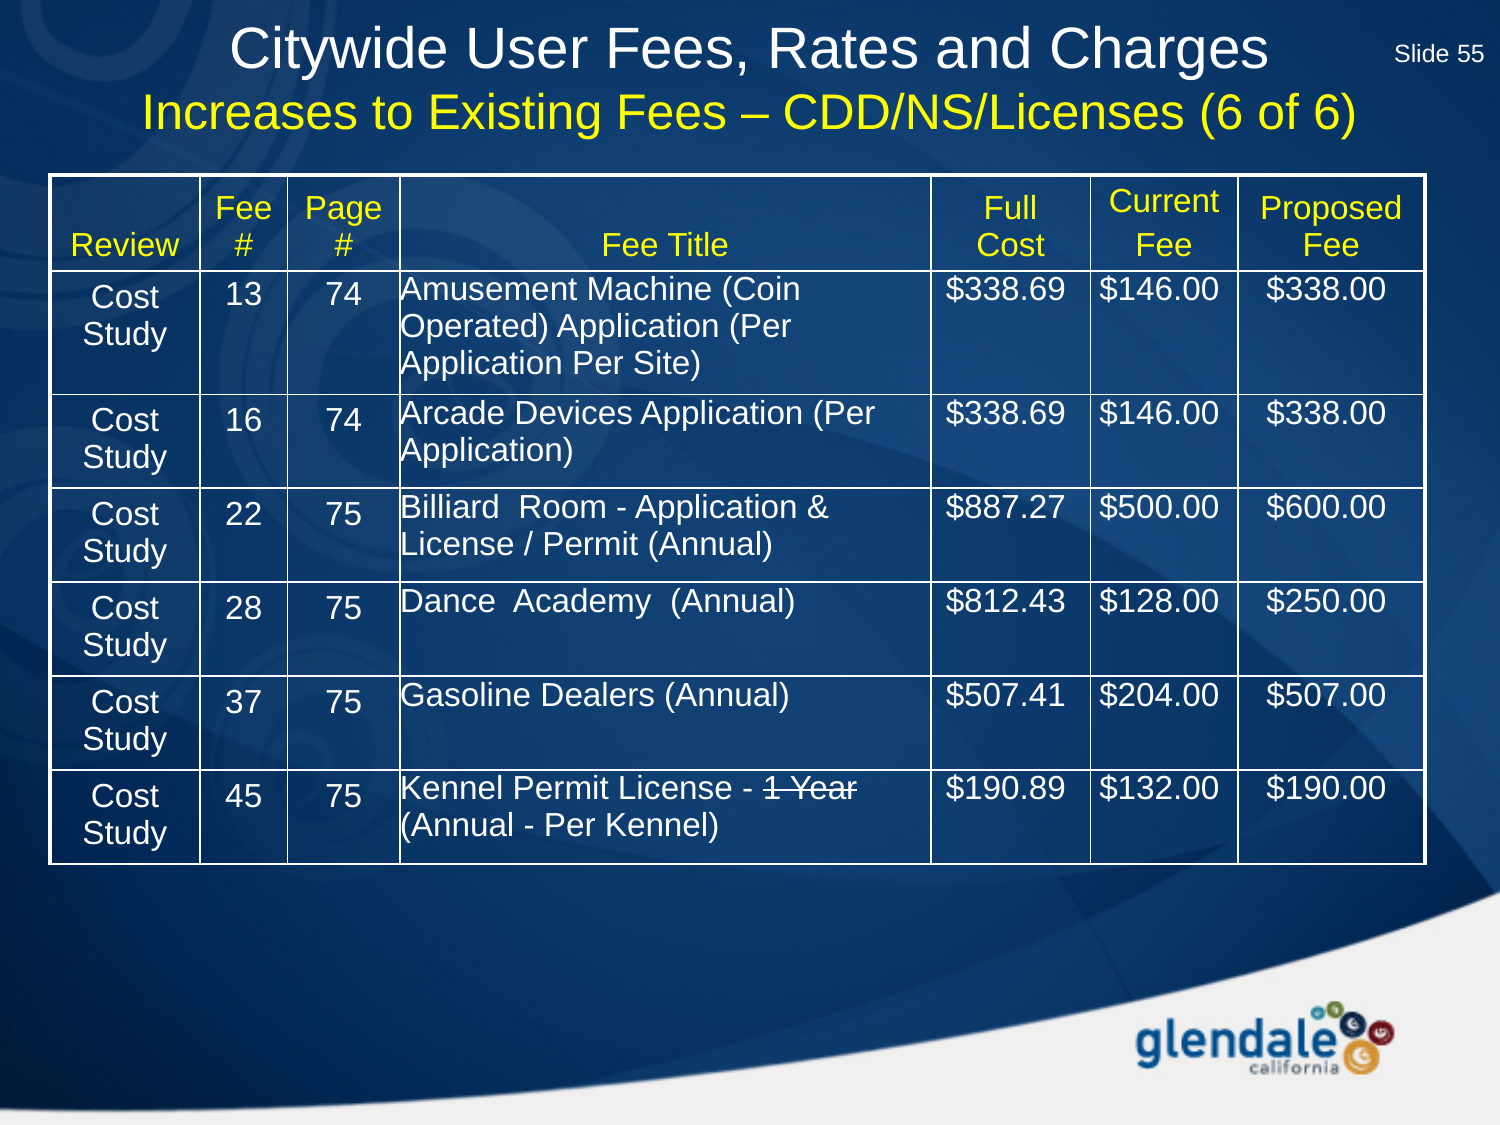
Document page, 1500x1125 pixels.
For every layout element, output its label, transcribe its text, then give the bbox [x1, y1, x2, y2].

slide_number Slide 55 [1425, 0, 1500, 75]
table_cell 74 [288, 395, 399, 487]
table_cell Cost Study [52, 771, 199, 863]
table_cell Cost Study [52, 677, 199, 769]
table_cell $338.00 [1239, 272, 1423, 394]
table_header Current Fee [1091, 177, 1237, 270]
table_cell 75 [288, 489, 399, 581]
table_cell $507.00 [1239, 677, 1423, 769]
table_cell $338.69 [932, 272, 1090, 394]
table_header Full Cost [932, 177, 1090, 270]
table_cell $190.00 [1239, 771, 1423, 863]
picture [0, 0, 1500, 1125]
table_cell 45 [201, 771, 287, 863]
table_cell $132.00 [1091, 771, 1237, 863]
table_cell Dance Academy (Annual) [401, 583, 930, 675]
table_cell $500.00 [1091, 489, 1237, 581]
table_cell $812.43 [932, 583, 1090, 675]
table_cell 13 [201, 272, 287, 394]
table_cell Amusement Machine (Coin Operated) Application (Per Application Per Site) [401, 272, 930, 394]
table_cell $600.00 [1239, 489, 1423, 581]
table_cell $338.00 [1239, 395, 1423, 487]
table_header Page # [288, 177, 399, 270]
table_cell 28 [201, 583, 287, 675]
table_cell 37 [201, 677, 287, 769]
table_cell $204.00 [1091, 677, 1237, 769]
table_cell Arcade Devices Application (Per Application) [401, 395, 930, 487]
table_cell $250.00 [1239, 583, 1423, 675]
table_cell 75 [288, 583, 399, 675]
table_cell $887.27 [932, 489, 1090, 581]
table_cell $338.69 [932, 395, 1090, 487]
table_cell $128.00 [1091, 583, 1237, 675]
table_header Fee Title [401, 177, 930, 270]
table_cell Billiard Room - Application & License / Permit (Annual) [401, 489, 930, 581]
table_cell $146.00 [1091, 395, 1237, 487]
table_cell Cost Study [52, 489, 199, 581]
table_cell 22 [201, 489, 287, 581]
table_cell Kennel Permit License - 1 Year (Annual - Per Kennel) [401, 771, 930, 863]
table_cell Cost Study [52, 395, 199, 487]
table_cell 75 [288, 677, 399, 769]
text_box Citywide User Fees, Rates and Charges Increases to Existing Fees – CDD/NS/Licenses (6 of 6) [74, 0, 1425, 150]
table_cell $507.41 [932, 677, 1090, 769]
table_cell Cost Study [52, 583, 199, 675]
table_cell $190.89 [932, 771, 1090, 863]
table_cell 16 [201, 395, 287, 487]
table_cell Cost Study [52, 272, 199, 394]
table_cell $146.00 [1091, 272, 1237, 394]
table_header Fee # [201, 177, 287, 270]
table_cell 75 [288, 771, 399, 863]
table_header Review [52, 177, 199, 270]
table_header Proposed Fee [1239, 177, 1423, 270]
table_cell Gasoline Dealers (Annual) [401, 677, 930, 769]
table_cell 74 [288, 272, 399, 394]
